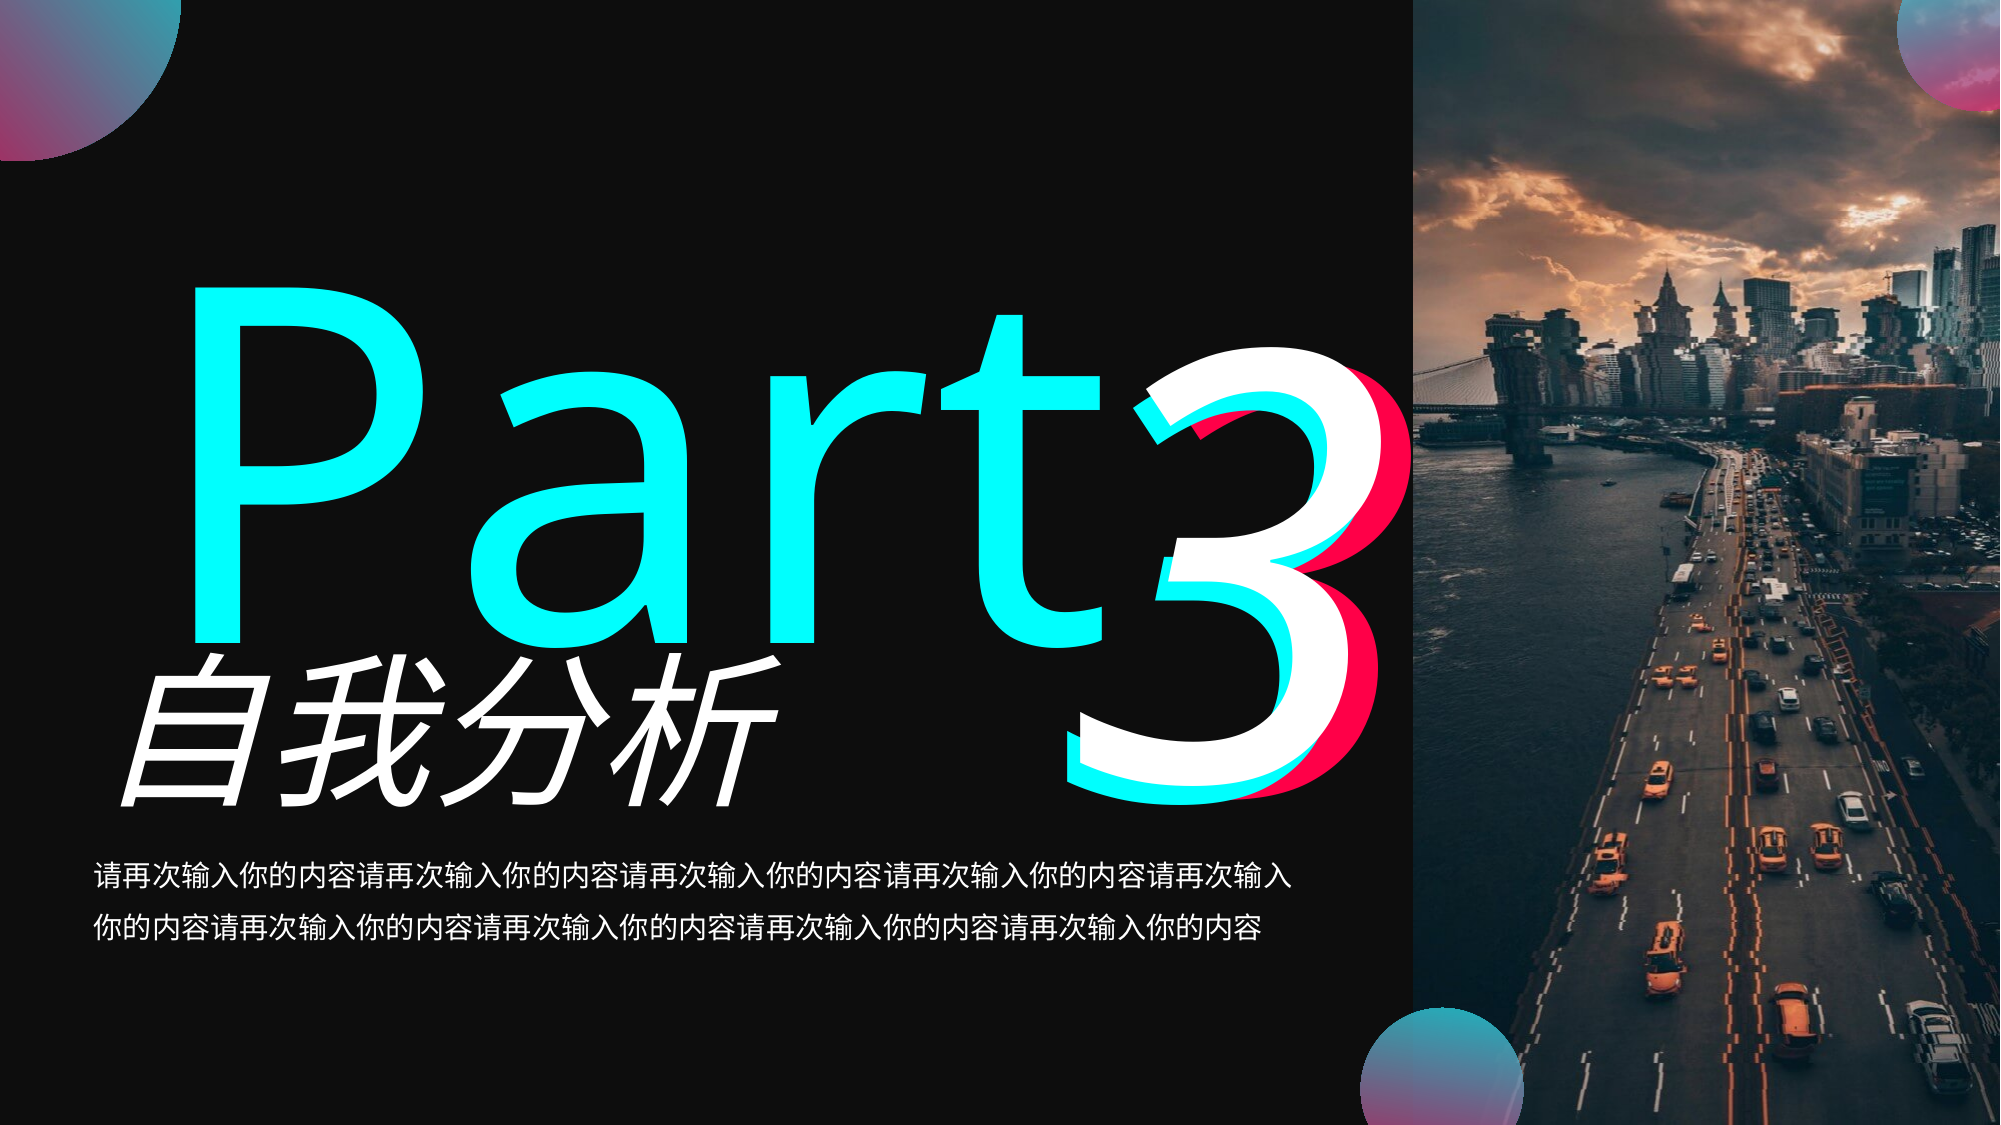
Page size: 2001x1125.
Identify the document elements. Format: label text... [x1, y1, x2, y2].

text_box 自我分析 [82, 619, 779, 832]
text_box [1359, 1012, 1413, 1125]
text_box [0, 0, 182, 162]
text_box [1027, 175, 1456, 934]
text_box 请再次输入你的内容请再次输入你的内容请再次输入你的内容请再次输入你的内容请再次输入你的内容请再次输入你的内容请再次输入你的内容请再次输入你的内容请再次输入你的内容 [78, 832, 1312, 952]
text_box Part [132, 138, 1129, 751]
picture [1413, 0, 2000, 1125]
